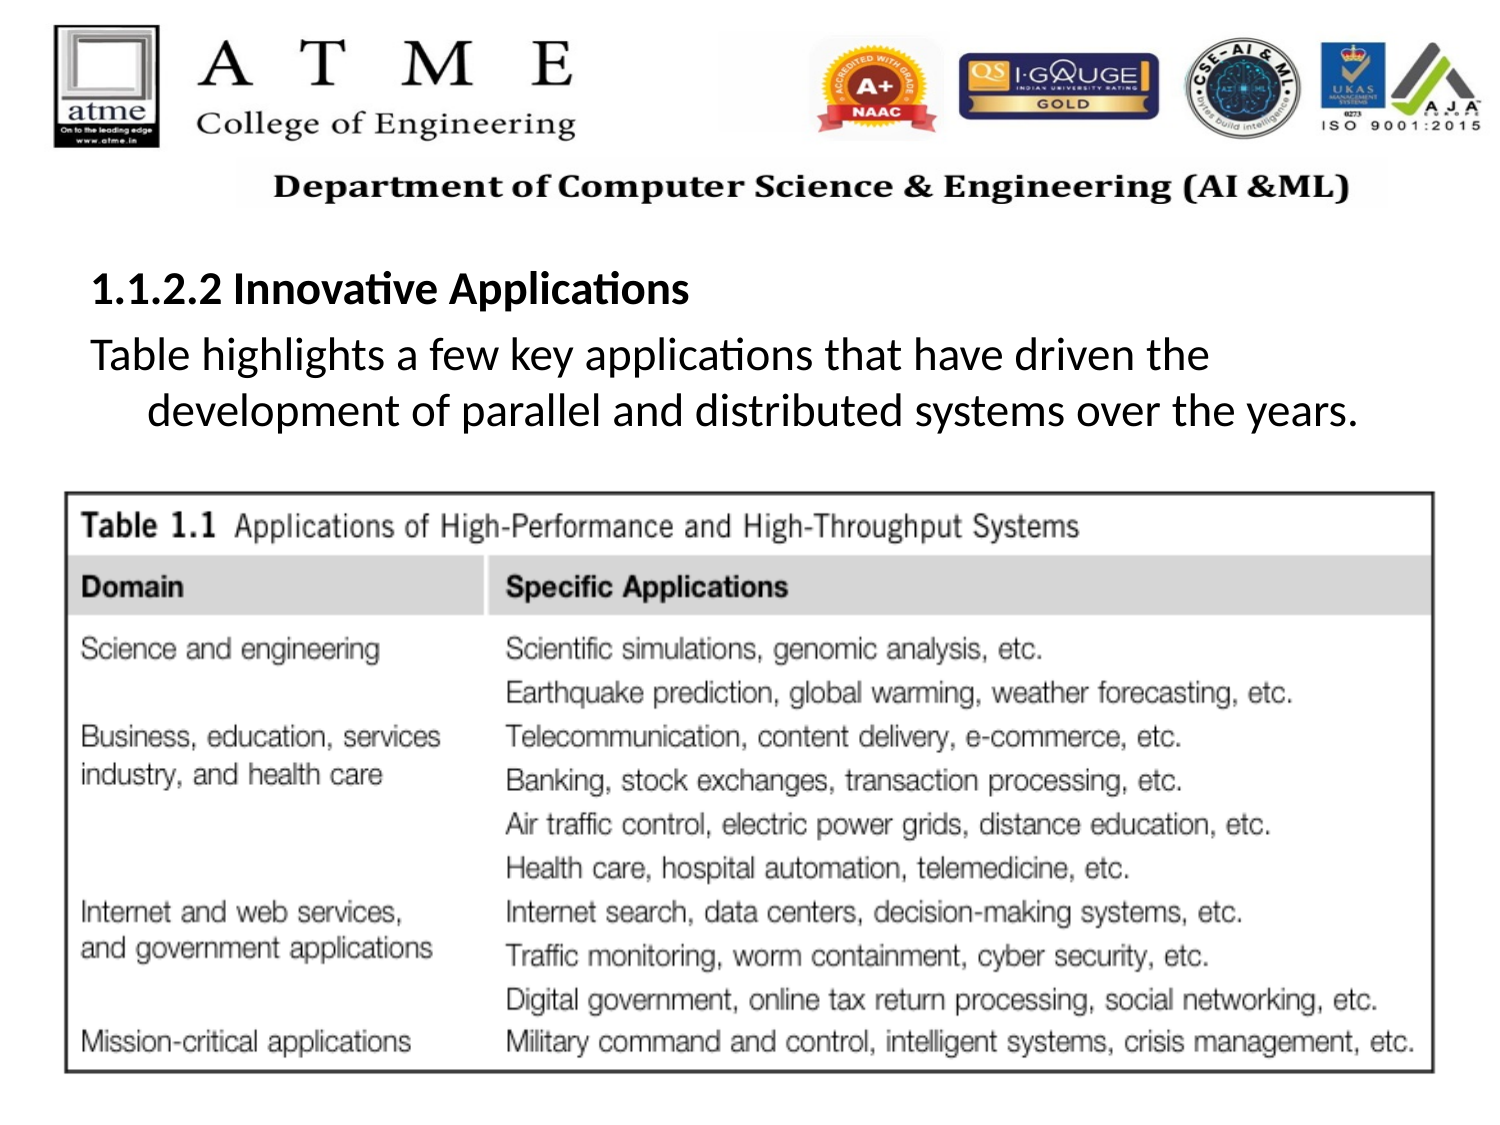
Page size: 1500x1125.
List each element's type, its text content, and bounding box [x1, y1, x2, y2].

picture [24, 0, 1500, 226]
picture [49, 462, 1439, 1088]
list 1.1.2.2 Innovative Applications Table highlights a few key applications that have driven the development of parallel and distributed systems over the years. [75, 249, 1413, 460]
